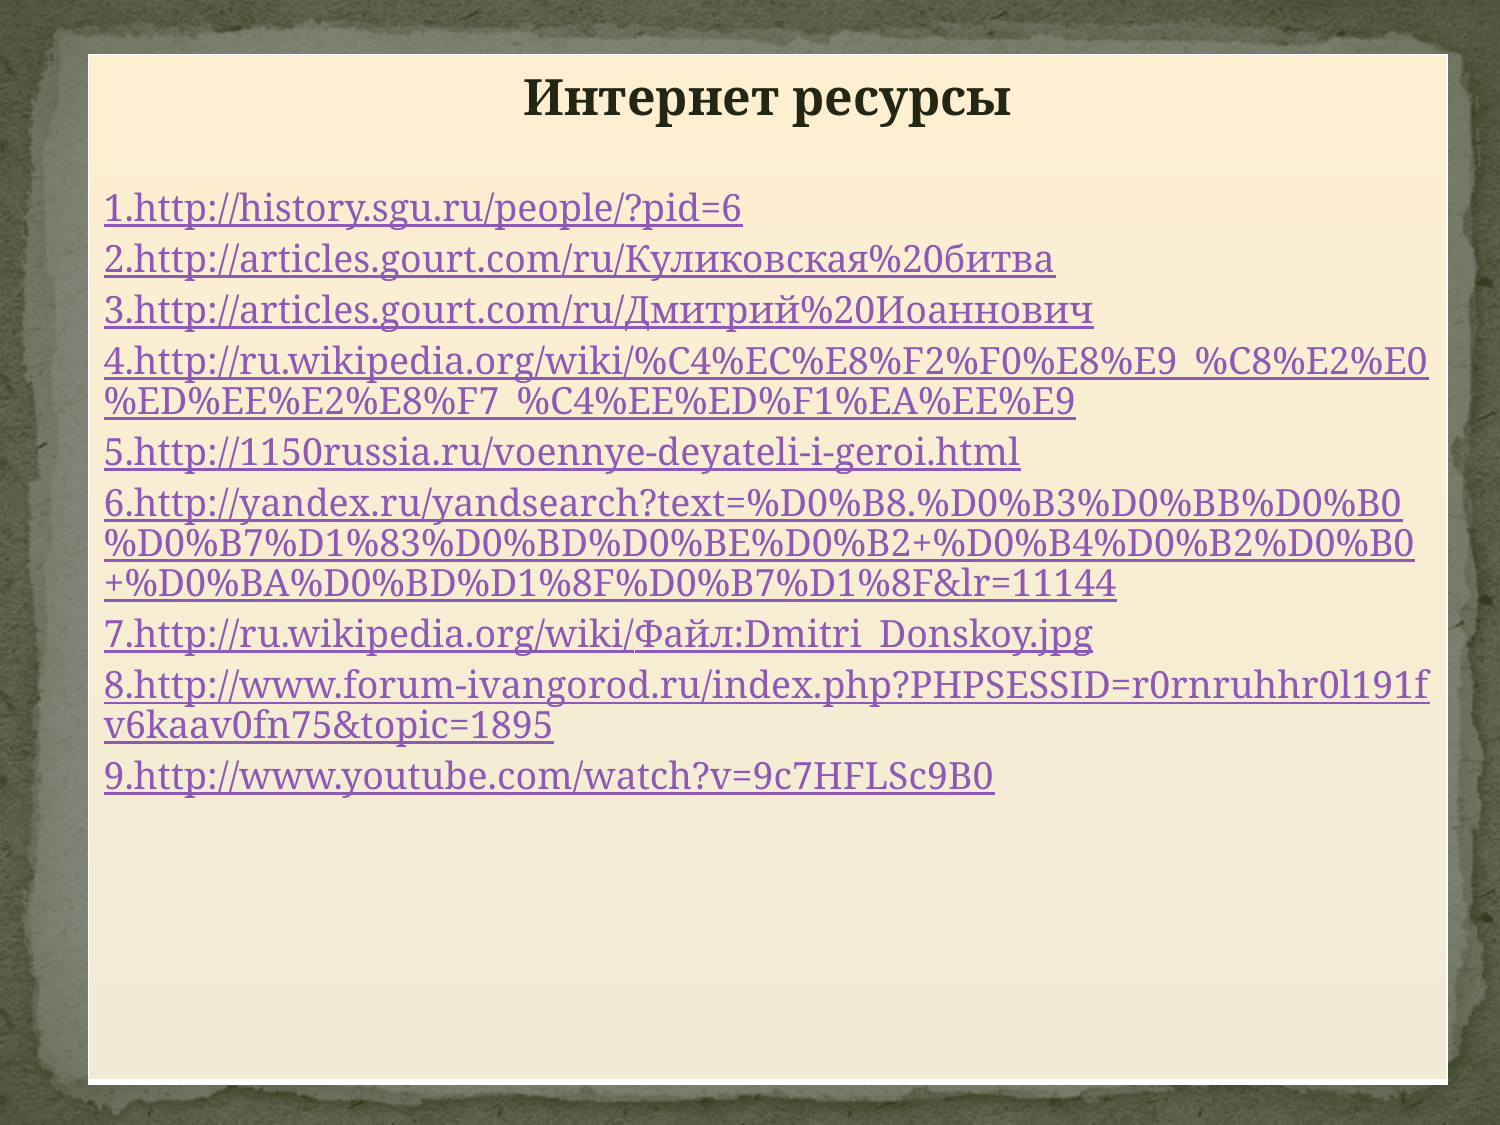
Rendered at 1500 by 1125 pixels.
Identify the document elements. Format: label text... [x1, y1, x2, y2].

table_header Интернет ресурсы 1.http://history.sgu.ru/people/?pid=6 2.http://articles.gourt.com/ru/Куликовская%20битва 3.http://articles.gourt.com/ru/Дмитрий%20Иоаннович 4.http://ru.wikipedia.org/wiki/%C4%EC%E8%F2%F0%E8%E9_%C8%E2%E0%ED%EE%E2%E8%F7_%C4%EE%ED%F1%EA%EE%E9 5.http://1150russia.ru/voennye-deyateli-i-geroi.html 6.http://yandex.ru/yandsearch?text=%D0%B8.%D0%B3%D0%BB%D0%B0%D0%B7%D1%83%D0%BD%D0%BE%D0%B2+%D0%B4%D0%B2%D0%B0+%D0%BA%D0%BD%D1%8F%D0%B7%D1%8F&lr=11144 7.http://ru.wikipedia.org/wiki/Файл:Dmitri_Donskoy.jpg 8.http://www.forum-ivangorod.ru/index.php?PHPSESSID=r0rnruhhr0l191fv6kaav0fn75&topic=1895 9.http://www.youtube.com/watch?v=9c7HFLSc9B0 [89, 55, 1446, 1079]
